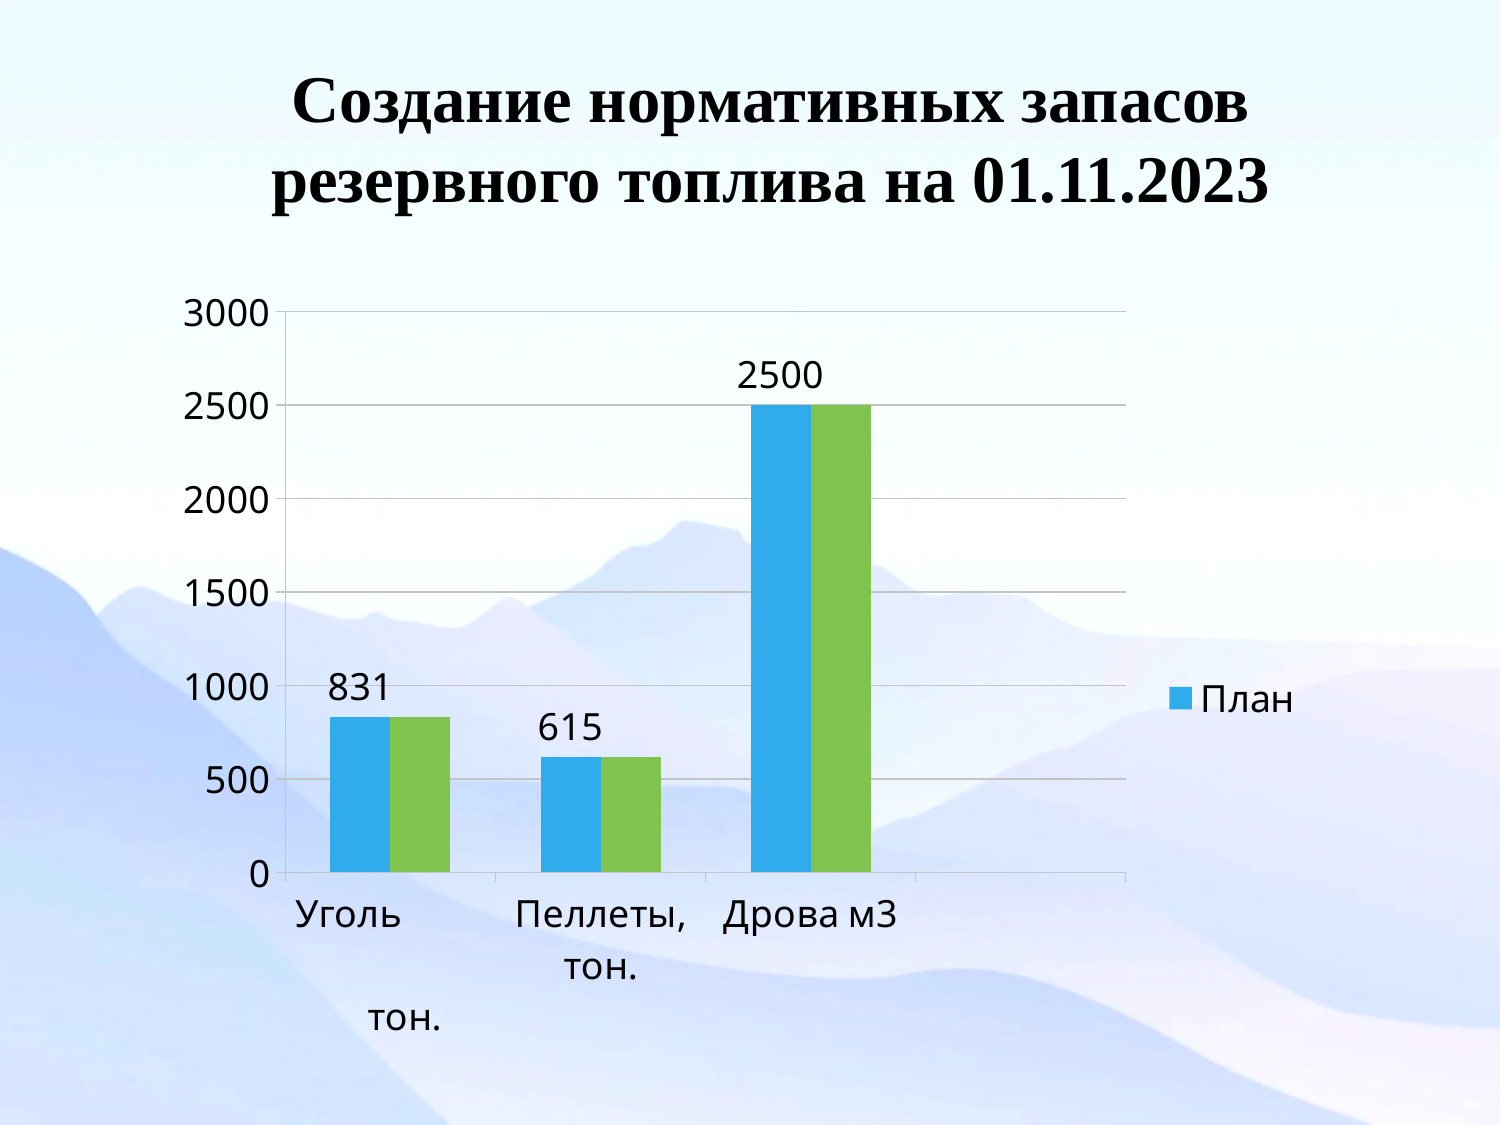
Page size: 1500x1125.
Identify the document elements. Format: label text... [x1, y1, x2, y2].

title Создание нормативных запасов резервного топлива на 01.11.2023 [139, 0, 1404, 298]
chart [159, 269, 1311, 1058]
picture [0, 0, 1500, 1125]
